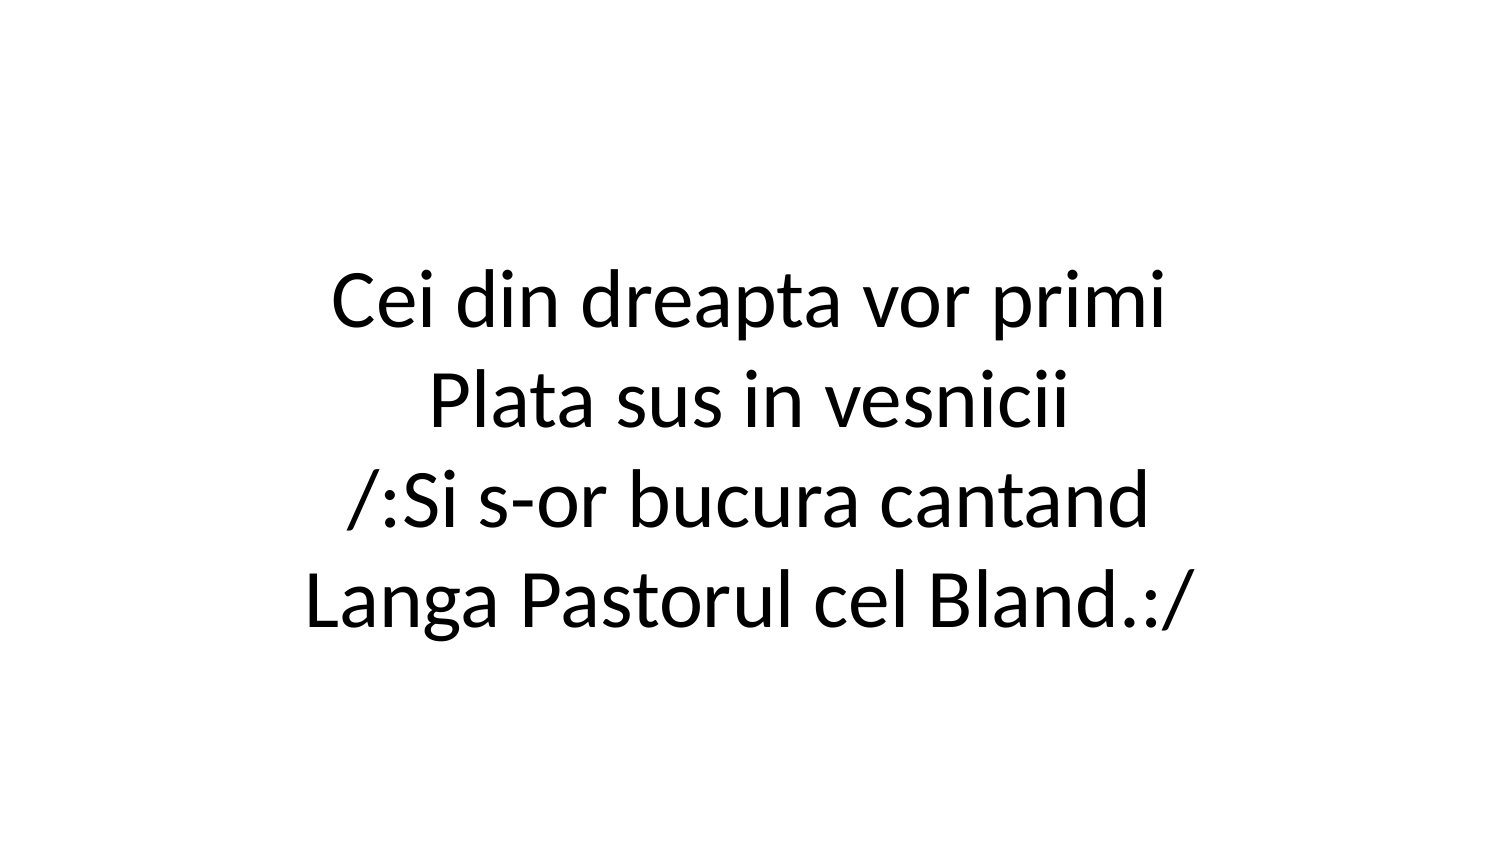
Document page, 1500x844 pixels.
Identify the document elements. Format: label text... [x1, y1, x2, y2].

text_box Cei din dreapta vor primi Plata sus in vesnicii /:Si s-or bucura cantand Langa Pastorul cel Bland.:/ [289, 192, 1211, 652]
